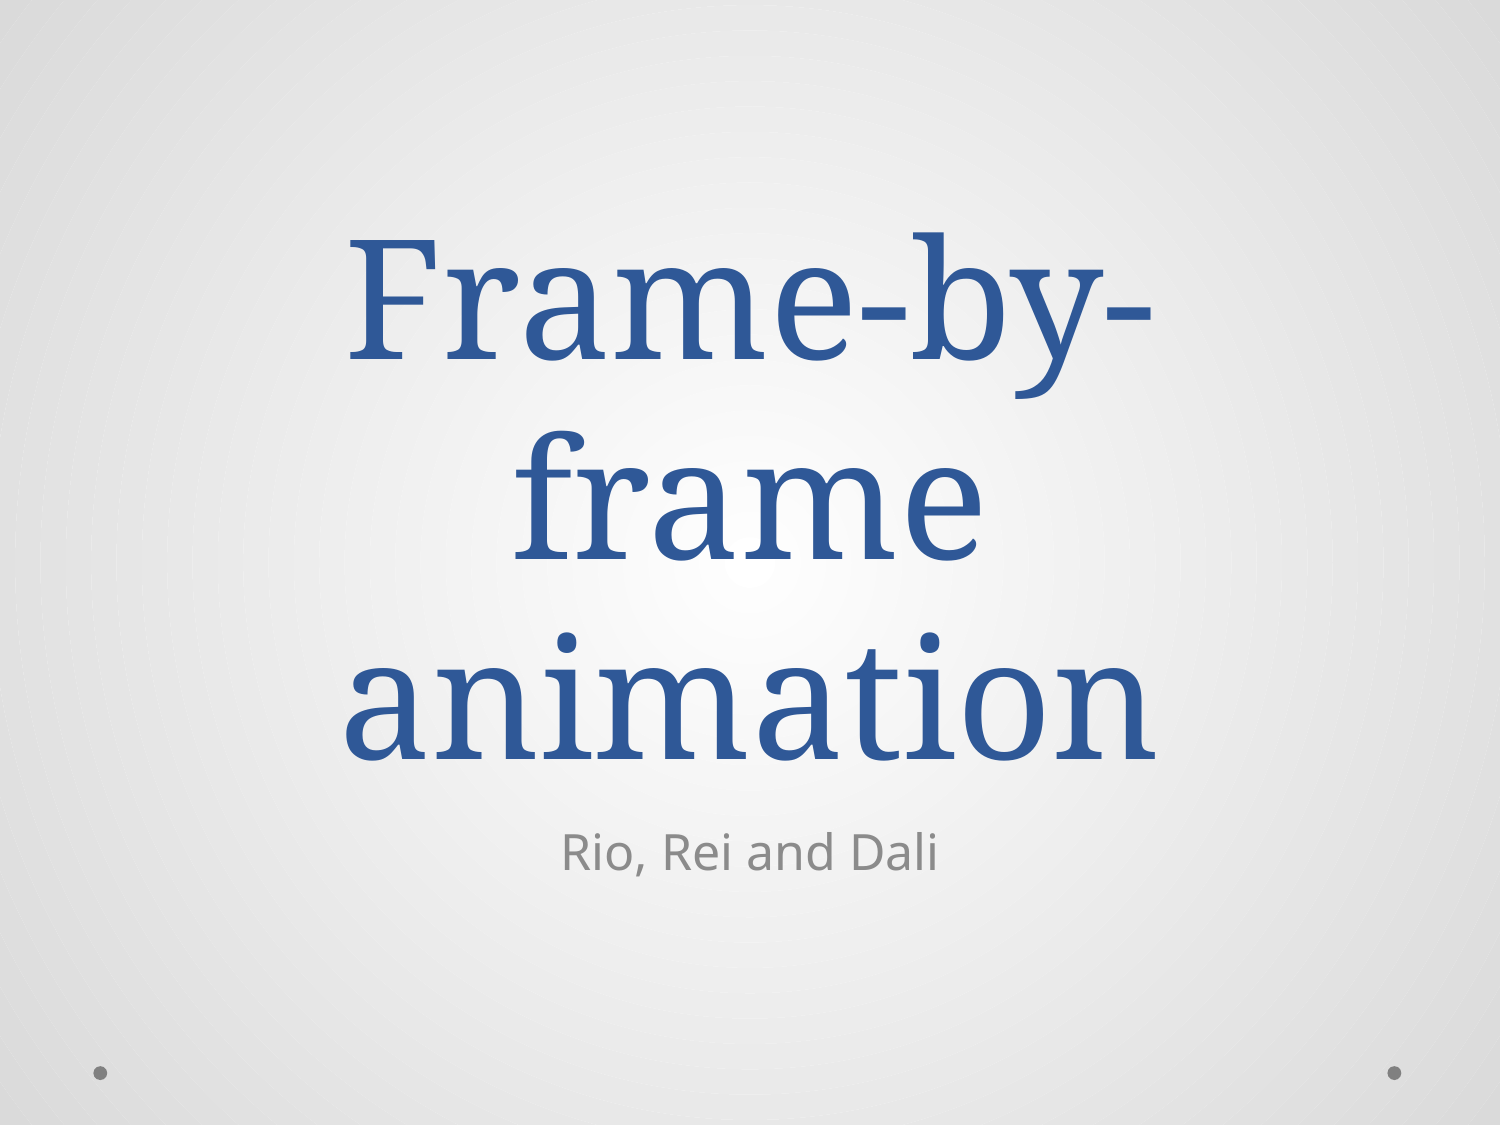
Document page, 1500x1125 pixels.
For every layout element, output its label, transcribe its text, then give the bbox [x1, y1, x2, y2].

title Frame-by-frame animation [112, 99, 1388, 800]
subtitle Rio, Rei and Dali [225, 812, 1275, 1013]
